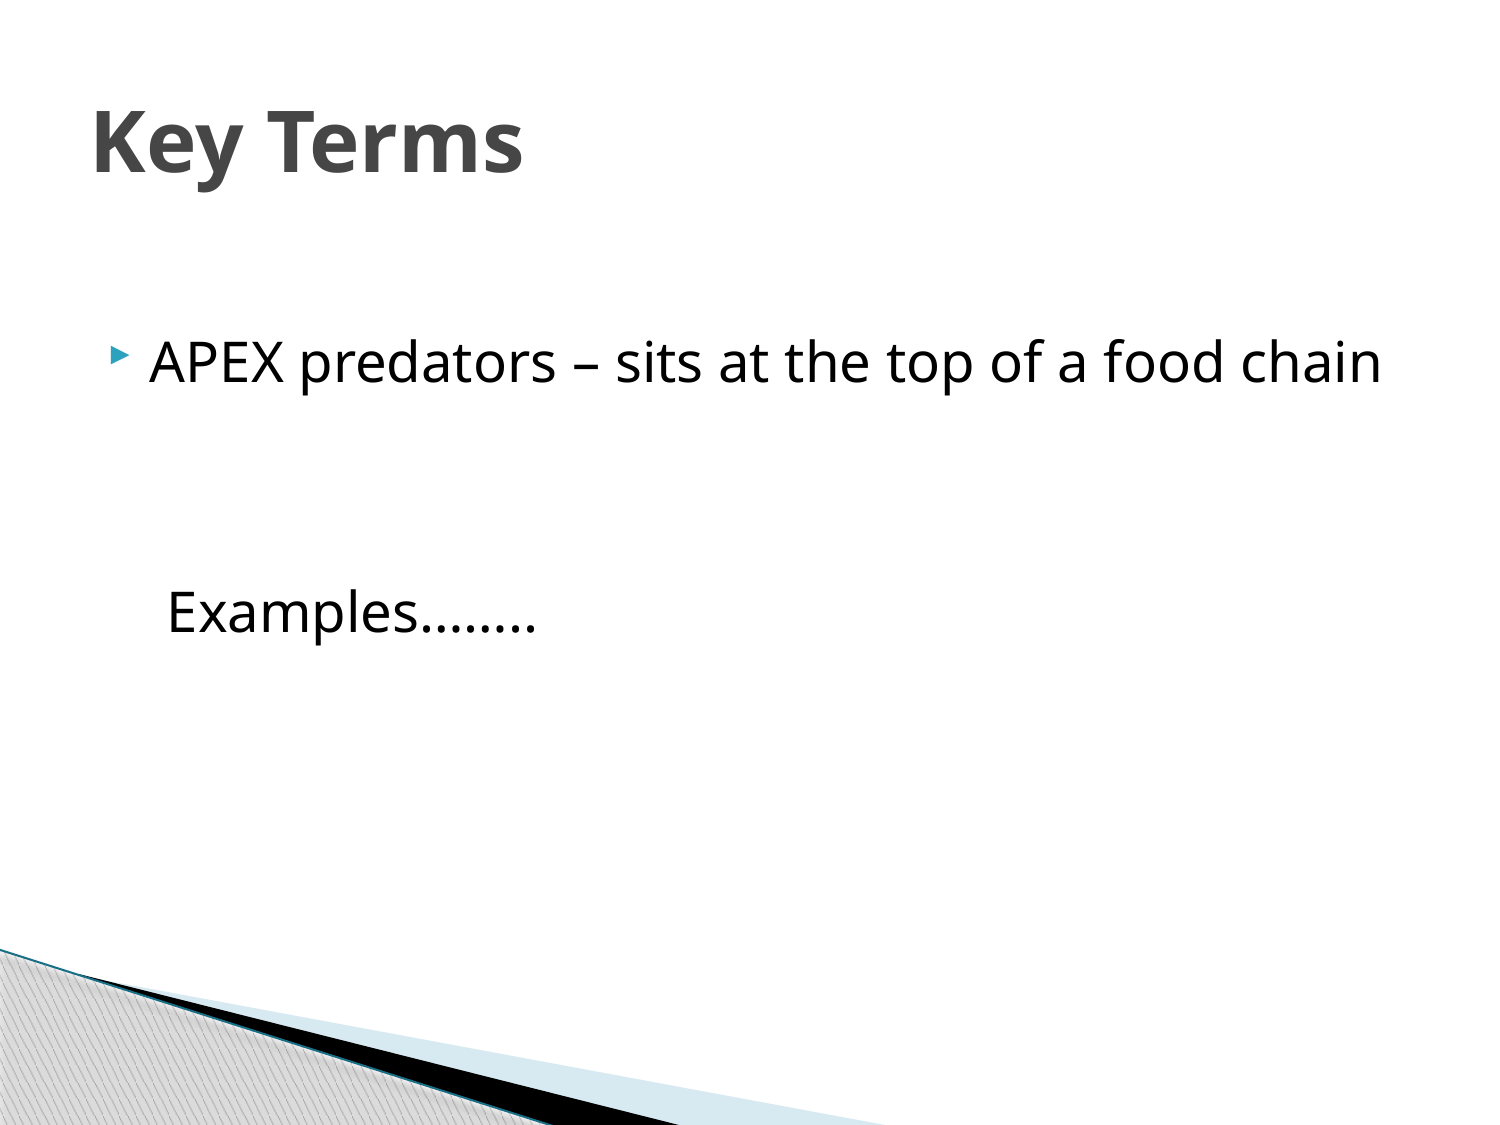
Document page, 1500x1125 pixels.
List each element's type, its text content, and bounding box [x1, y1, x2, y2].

title Key Terms [75, 45, 1425, 233]
list APEX predators – sits at the top of a food chain Examples…….. [75, 243, 1425, 986]
